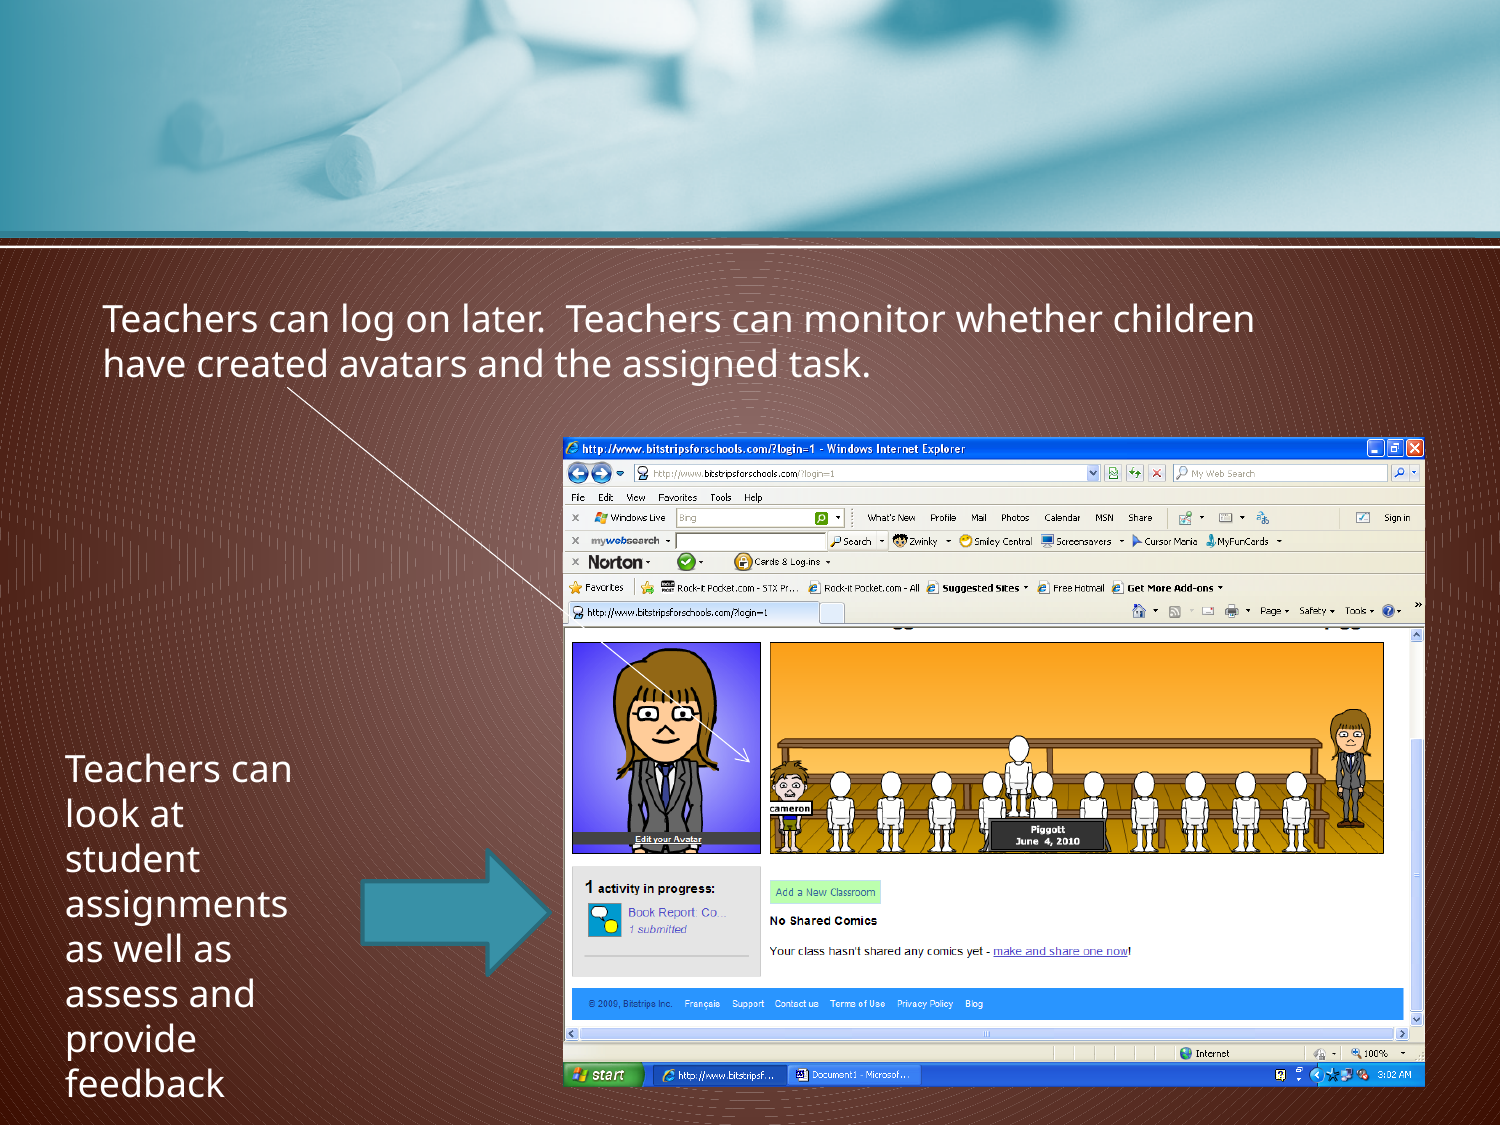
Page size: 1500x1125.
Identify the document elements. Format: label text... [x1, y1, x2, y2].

text_box Teachers can look at student assignments as well as assess and provide feedback [49, 737, 338, 1113]
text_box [287, 387, 750, 763]
text_box [360, 848, 553, 977]
text_box Teachers can log on later. Teachers can monitor whether children have created avatars and the assigned task. [87, 287, 1338, 393]
picture [563, 437, 1425, 1087]
